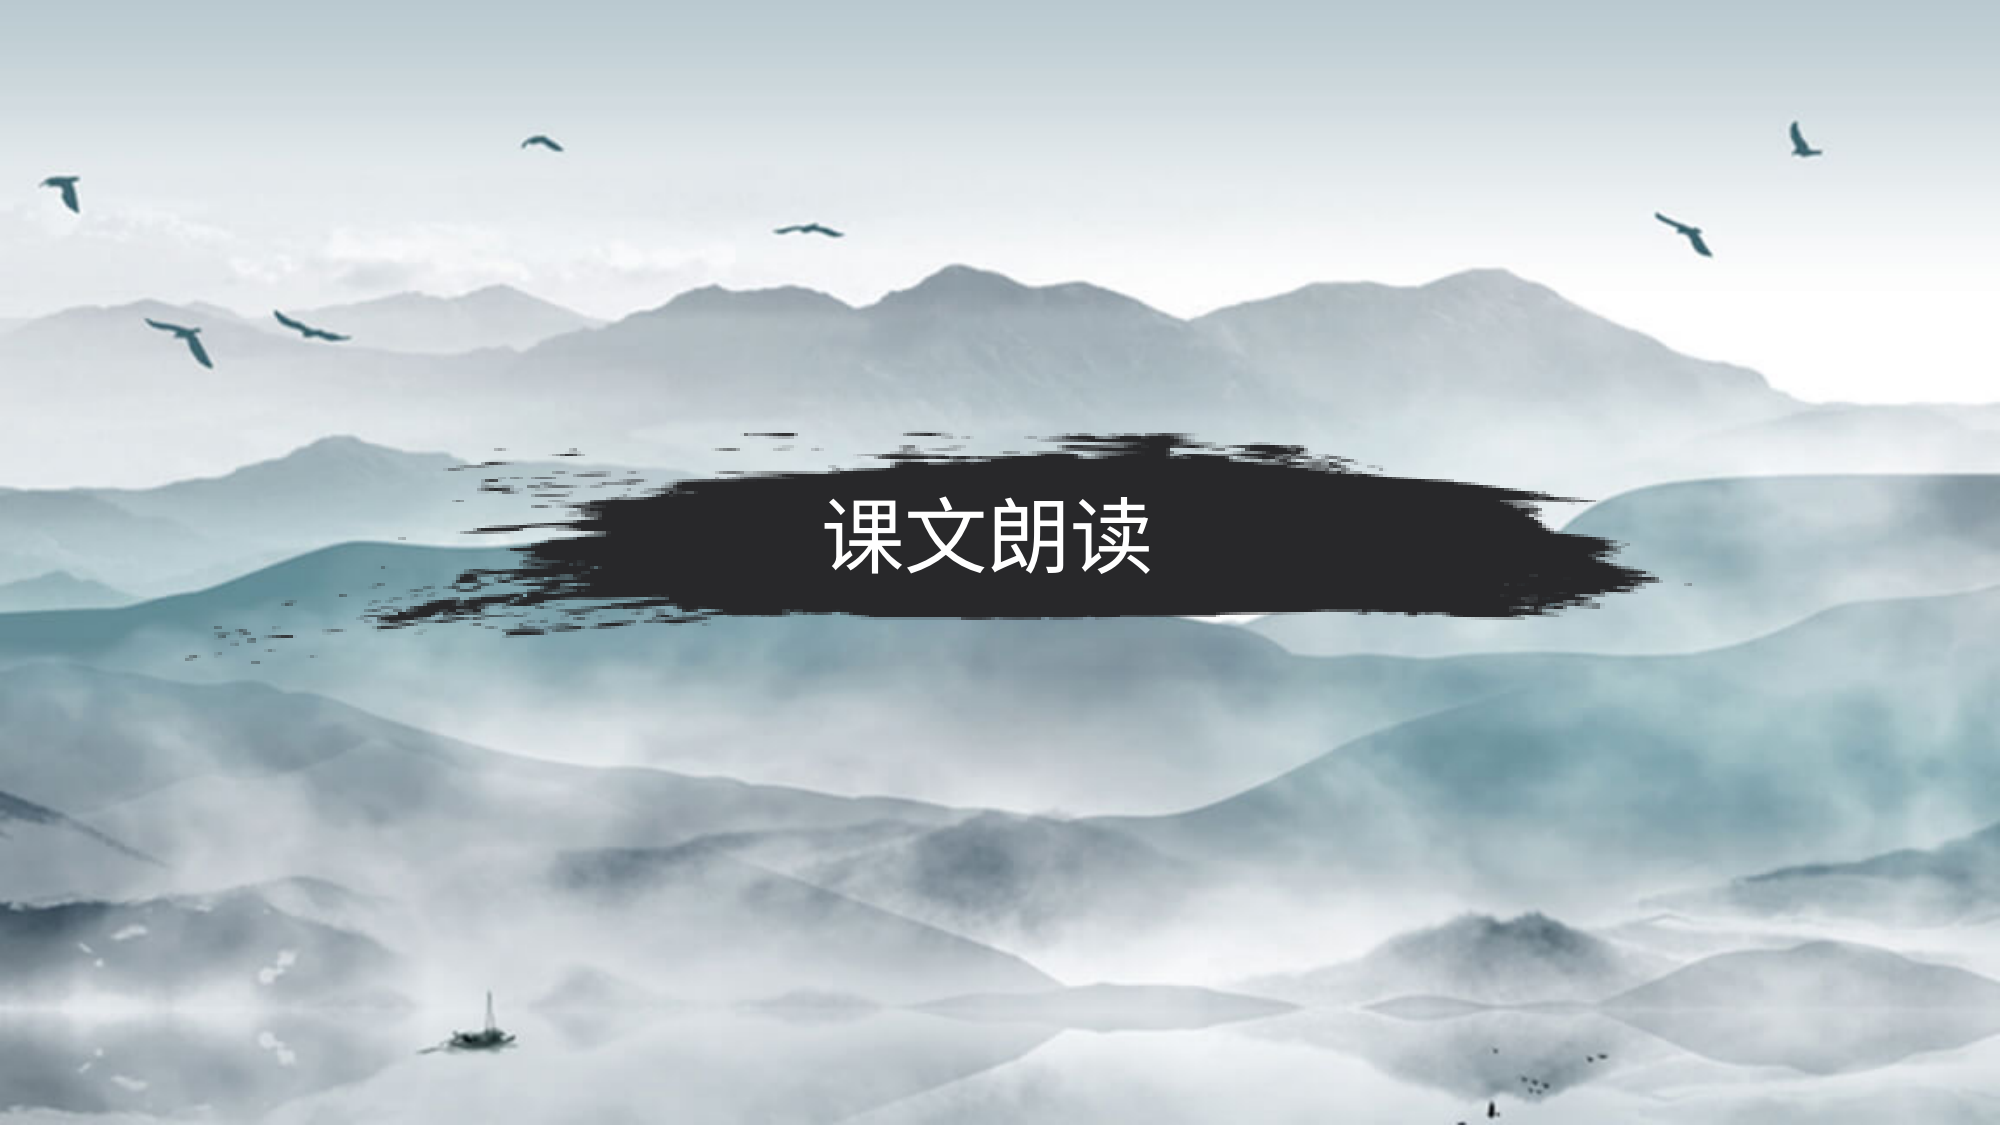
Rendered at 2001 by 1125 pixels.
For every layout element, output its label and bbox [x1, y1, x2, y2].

picture [0, 0, 2000, 1125]
text_box [185, 431, 1697, 664]
